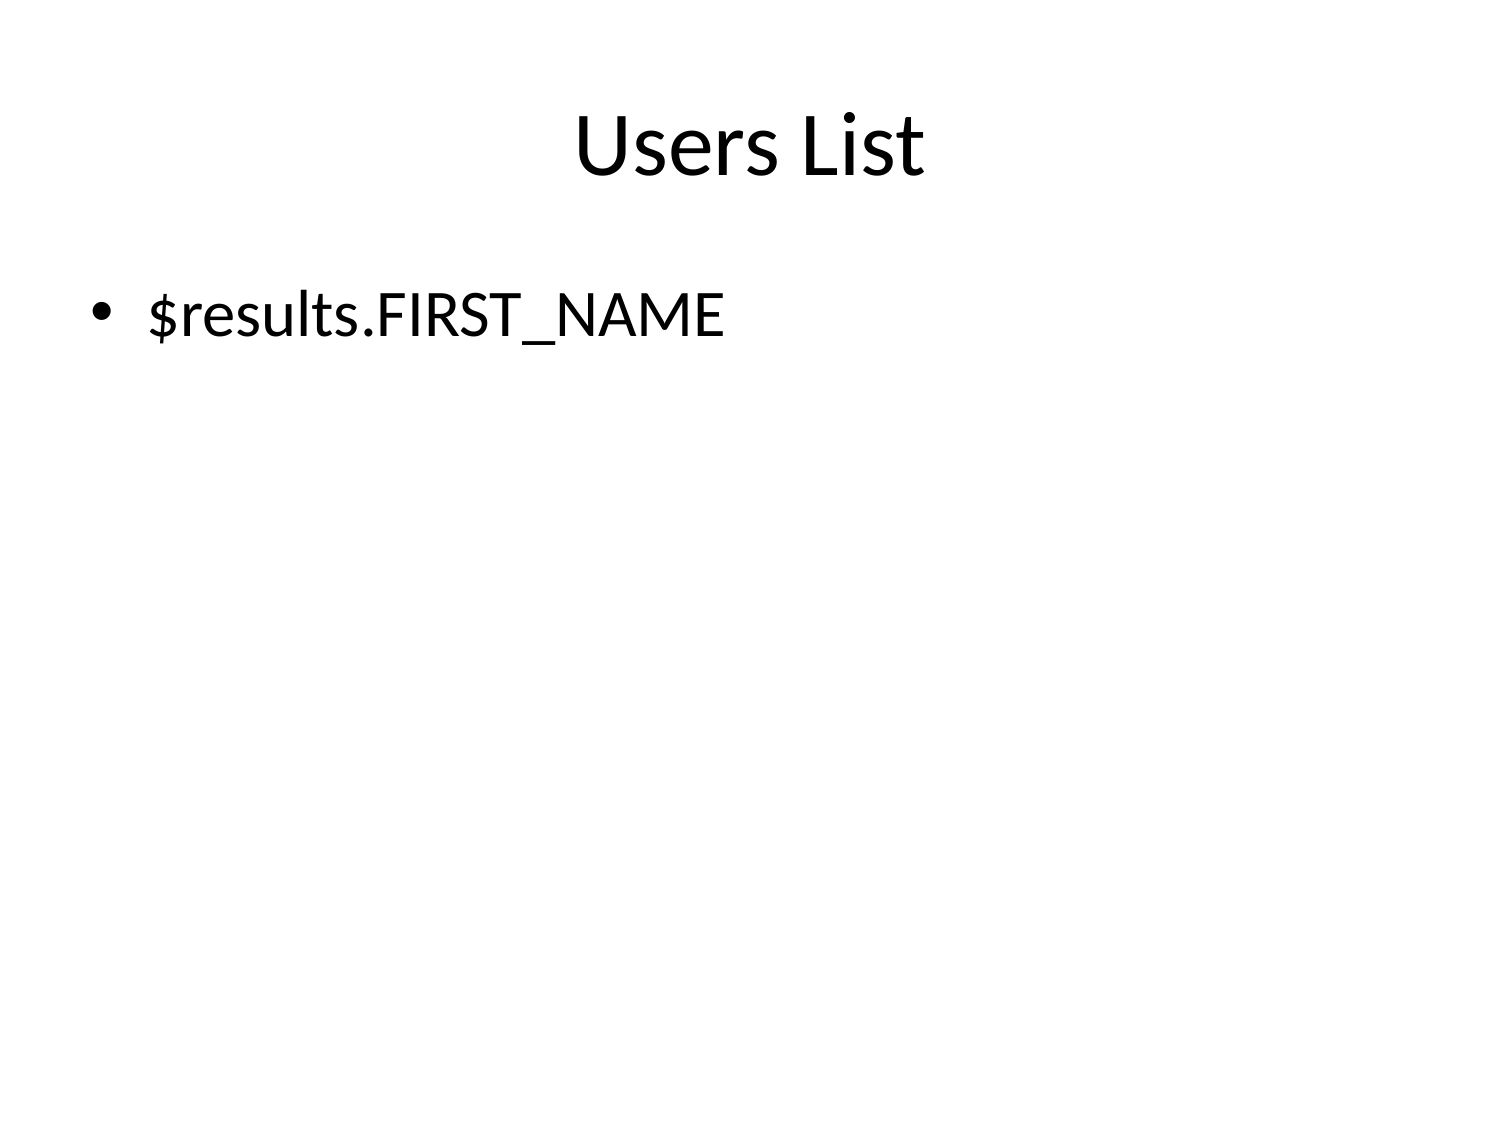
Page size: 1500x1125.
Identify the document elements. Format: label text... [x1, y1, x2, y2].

title Users List [75, 45, 1425, 233]
list $results.FIRST_NAME [75, 262, 1425, 1005]
